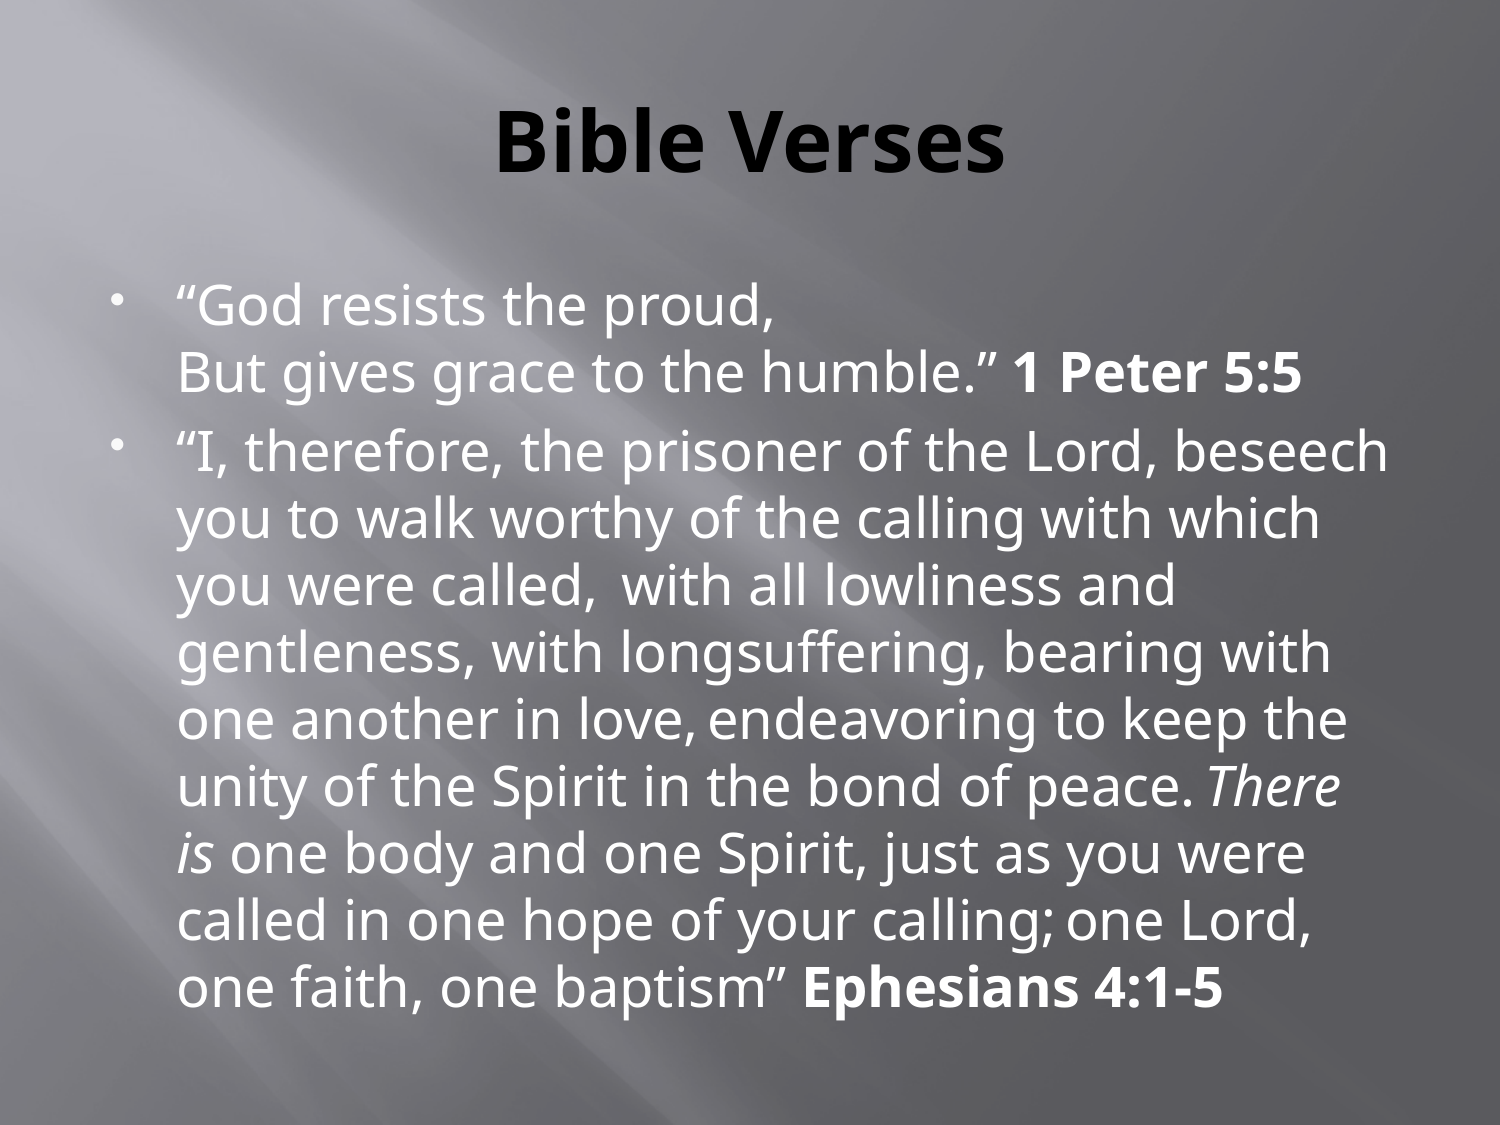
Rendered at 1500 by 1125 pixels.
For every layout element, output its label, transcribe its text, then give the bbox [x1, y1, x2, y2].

title Bible Verses [75, 45, 1425, 233]
list “God resists the proud, But gives grace to the humble.” 1 Peter 5:5 “I, therefore, the prisoner of the Lord, beseech you to walk worthy of the calling with which you were called, with all lowliness and gentleness, with longsuffering, bearing with one another in love, endeavoring to keep the unity of the Spirit in the bond of peace. There is one body and one Spirit, just as you were called in one hope of your calling; one Lord, one faith, one baptism” Ephesians 4:1-5 [75, 262, 1425, 1035]
